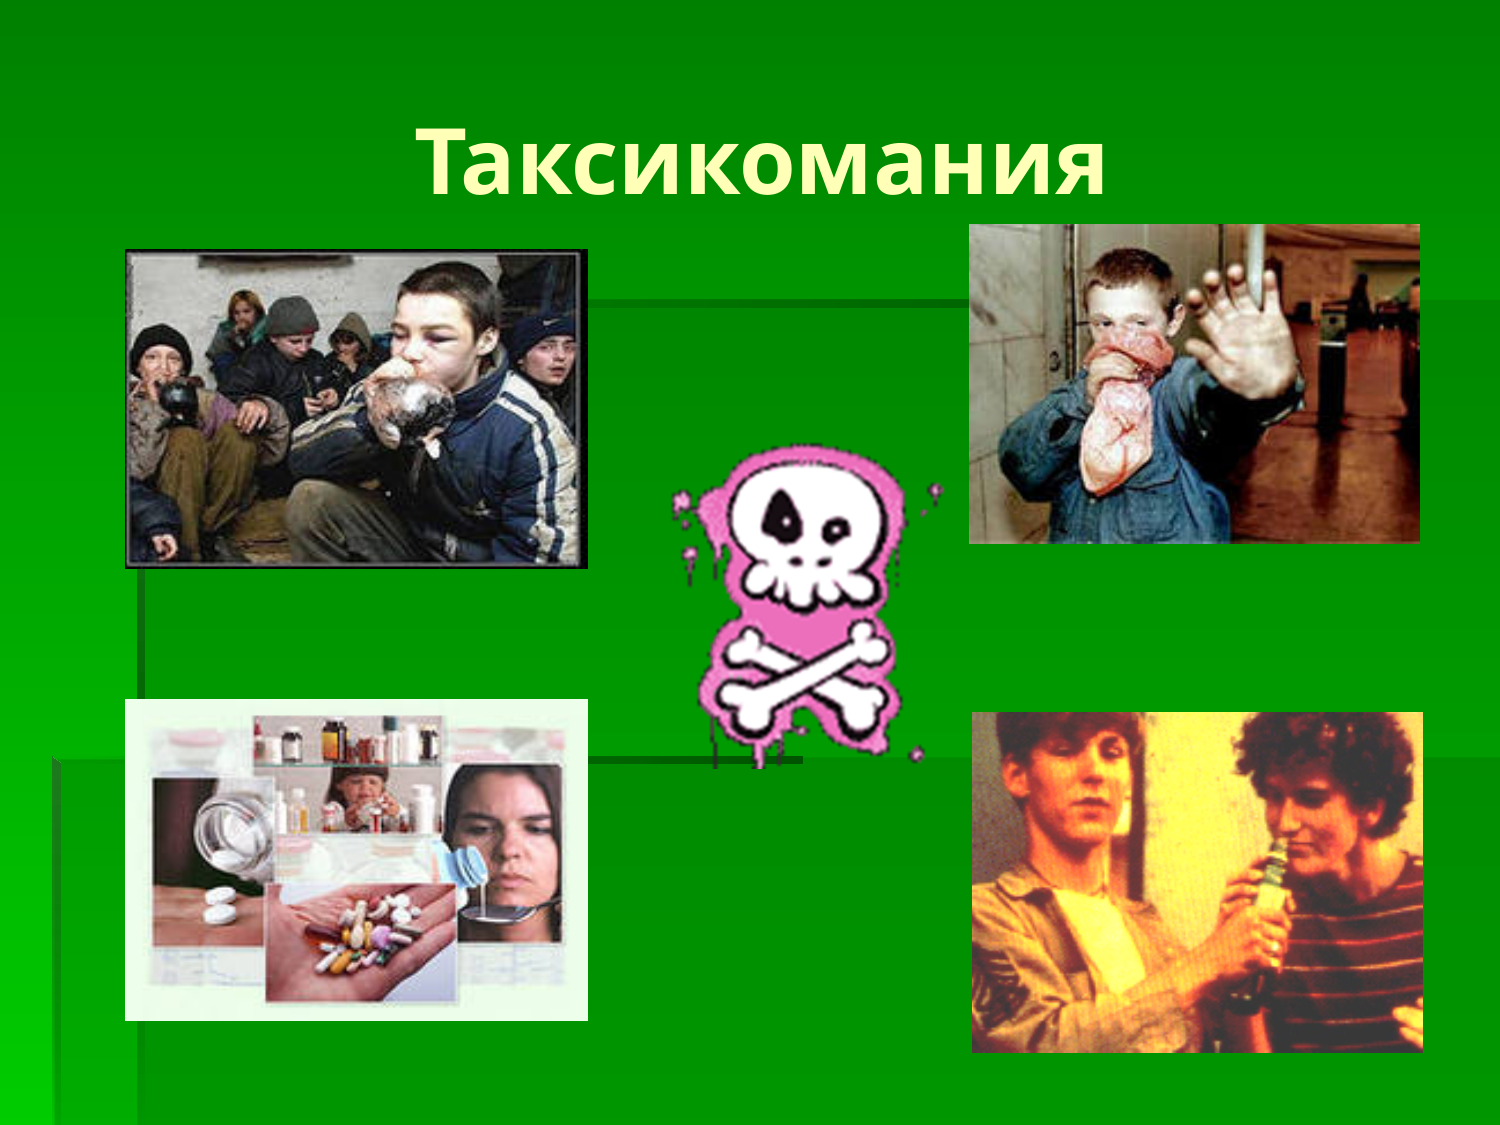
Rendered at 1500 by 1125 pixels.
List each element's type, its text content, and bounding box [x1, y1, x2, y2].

title Таксикомания [74, 39, 1451, 276]
picture [124, 699, 588, 1022]
picture [124, 249, 588, 569]
picture [649, 224, 1421, 769]
picture [972, 712, 1424, 1053]
